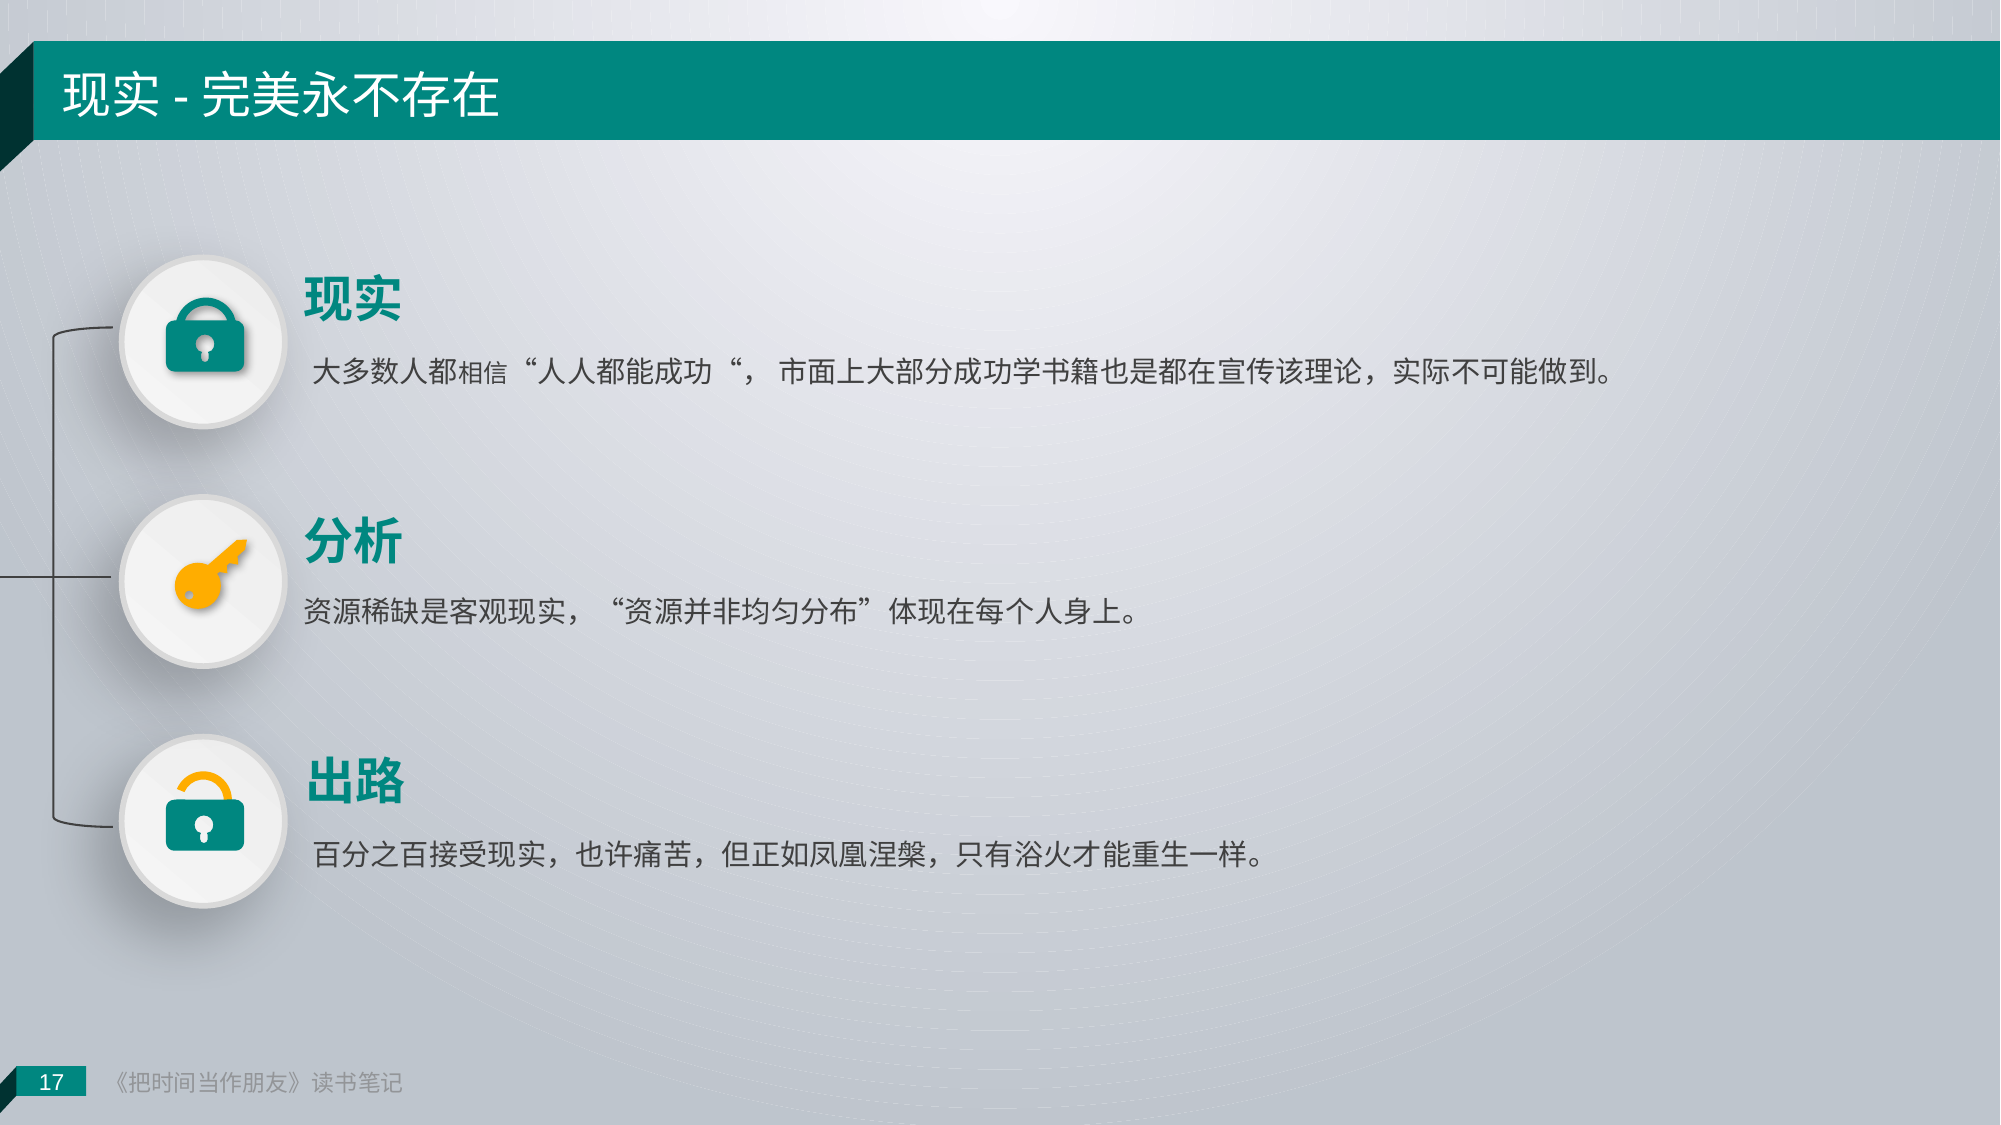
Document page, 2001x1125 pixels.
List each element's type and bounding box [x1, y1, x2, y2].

text_box [0, 41, 2000, 1117]
